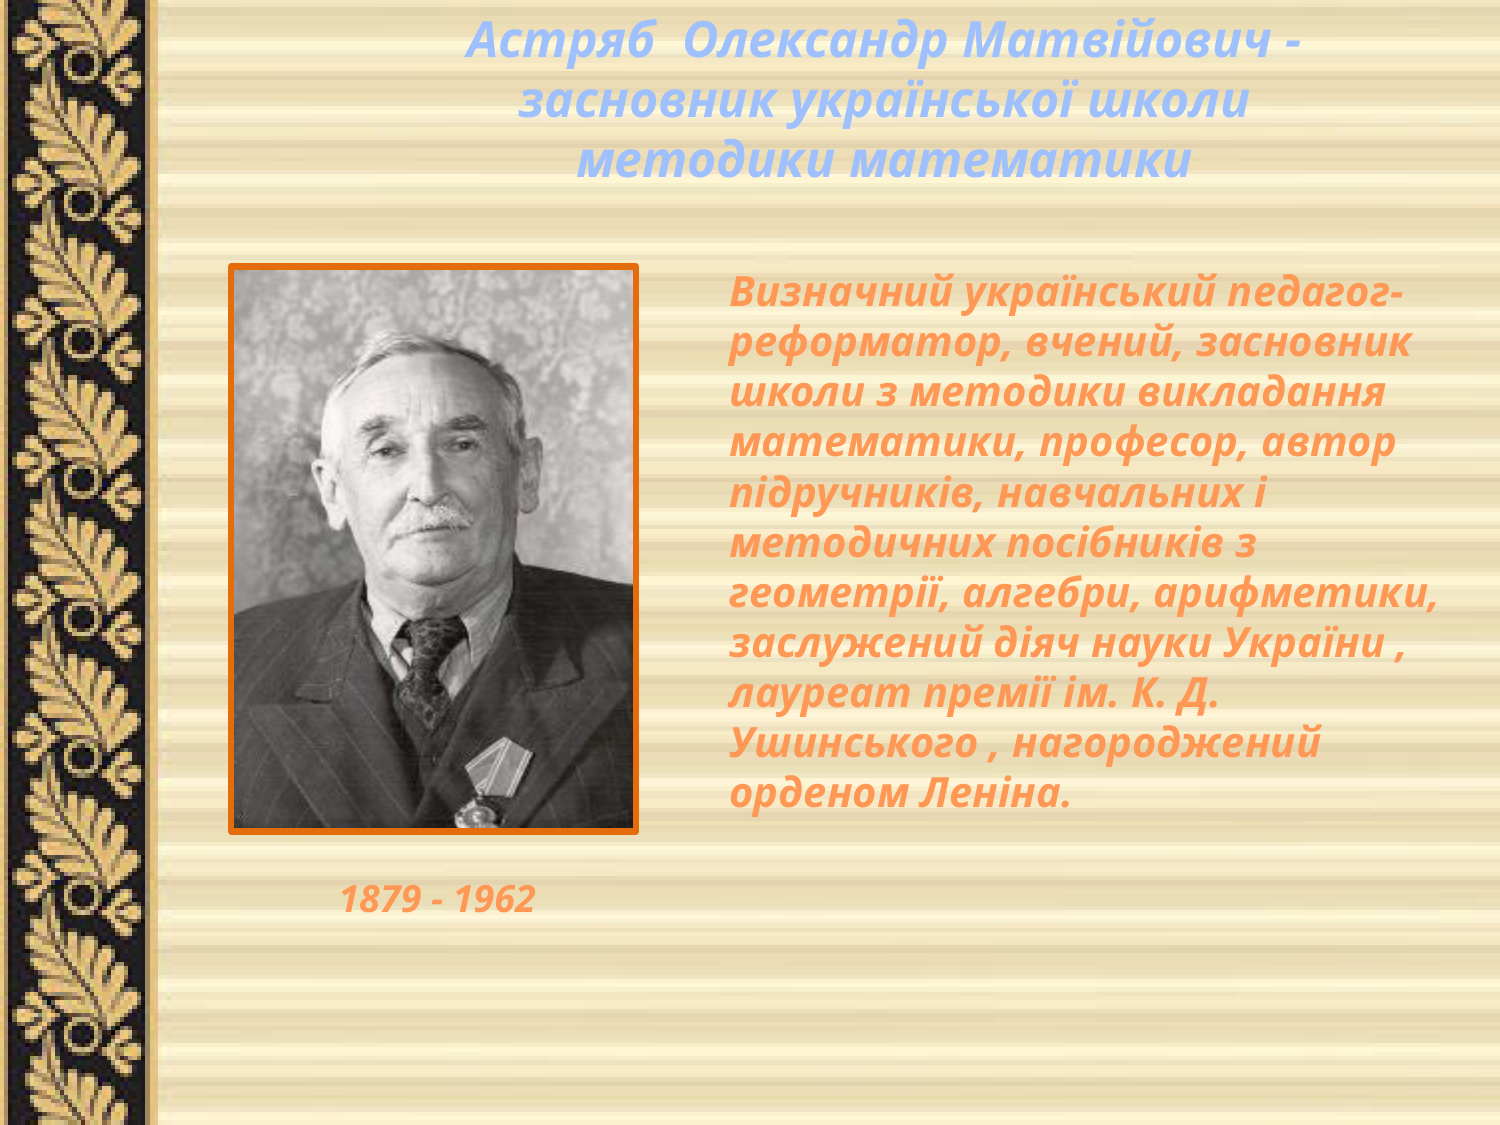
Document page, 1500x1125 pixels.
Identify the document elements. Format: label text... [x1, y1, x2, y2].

text_box Астряб Олександр Матвійович - засновник української школи методики математики [386, 0, 1383, 195]
picture [0, 0, 1500, 1125]
text_box 1879 - 1962 [323, 867, 551, 927]
text_box Визначний український педагог- реформатор, вчений, засновник школи з методики викладання математики, професор, автор підручників, навчальних і методичних посібників з геометрії, алгебри, арифметики, заслужений діяч науки України , лауреат премії ім. К. Д. Ушинського , нагороджений орденом Леніна. [714, 257, 1465, 823]
